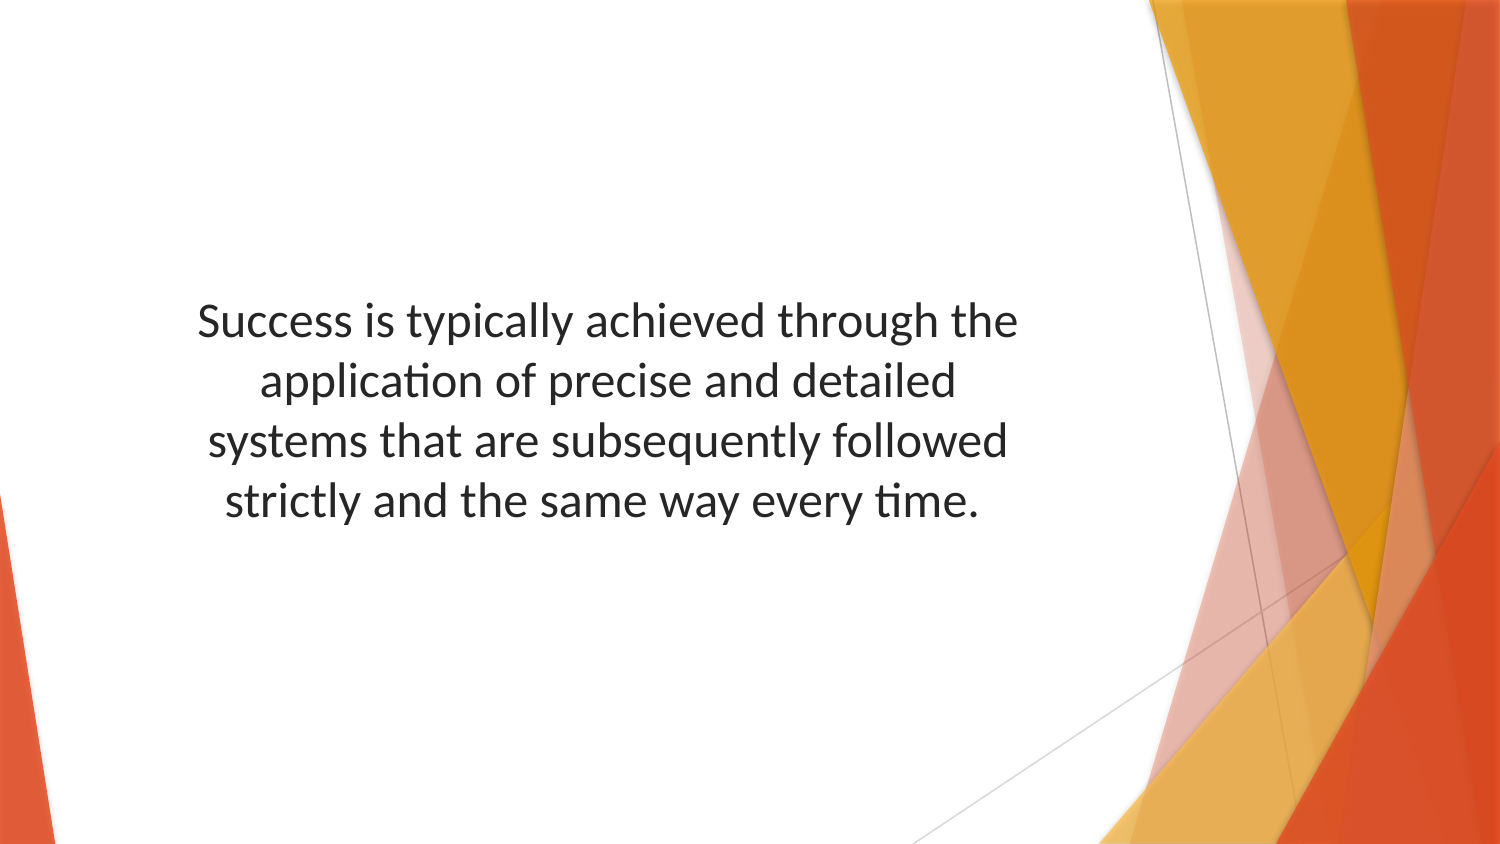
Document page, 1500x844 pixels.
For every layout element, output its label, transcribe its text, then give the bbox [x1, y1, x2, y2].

list Success is typically achieved through the application of precise and detailed systems that are subsequently followed strictly and the same way every time. [171, 280, 1046, 599]
